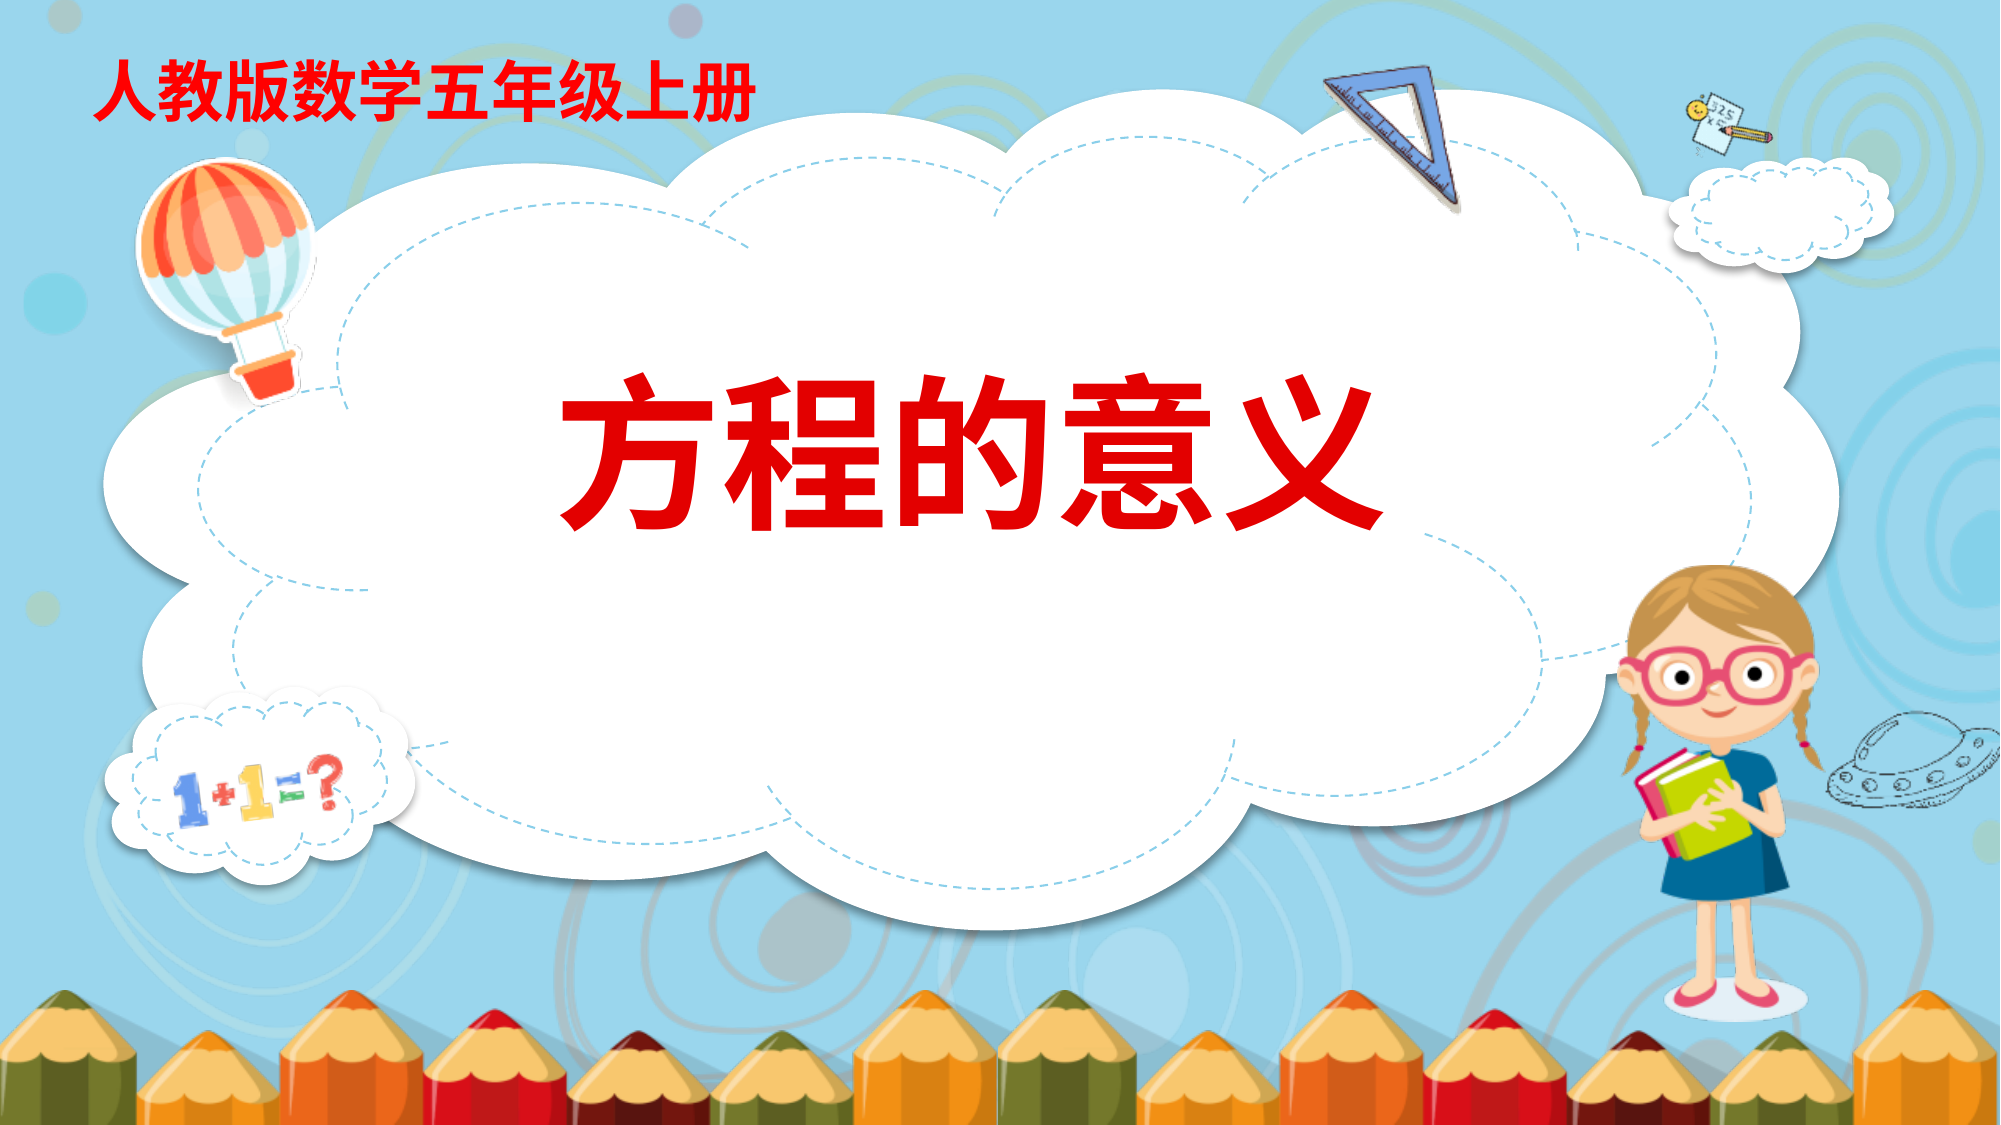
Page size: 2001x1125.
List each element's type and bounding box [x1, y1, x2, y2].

picture [1300, 48, 1483, 231]
text_box [0, 990, 2000, 1125]
text_box [1668, 157, 1895, 273]
picture [1682, 91, 1762, 165]
picture [1617, 565, 2000, 1022]
picture [129, 157, 318, 411]
text_box [104, 686, 416, 885]
text_box [0, 0, 2000, 990]
text_box [104, 86, 1839, 928]
